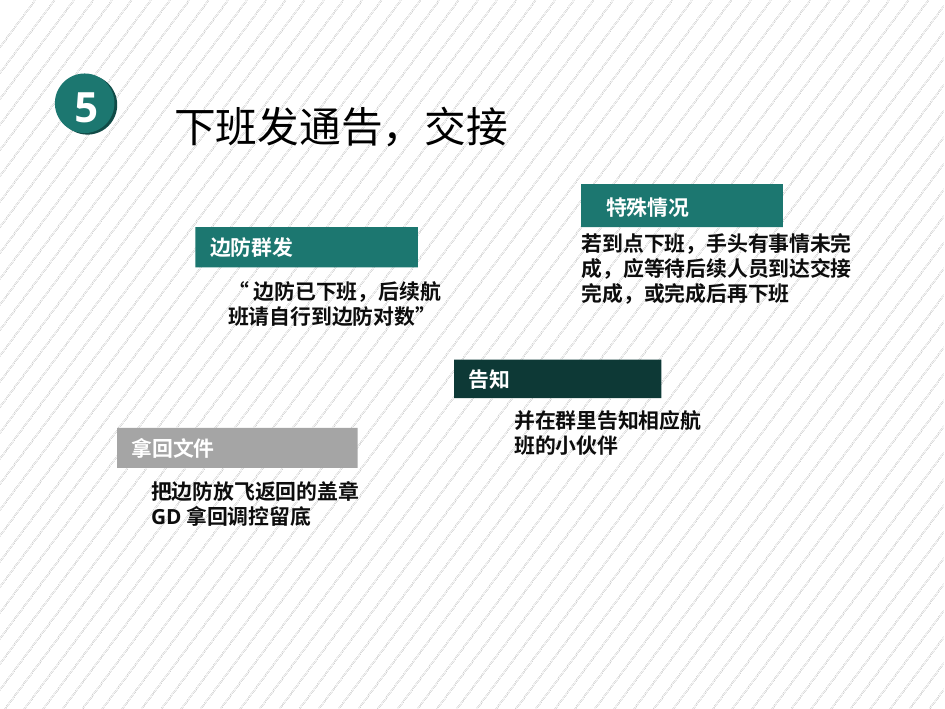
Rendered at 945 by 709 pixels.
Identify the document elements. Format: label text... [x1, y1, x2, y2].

text_box 拿回文件 [117, 427, 358, 468]
text_box 把边防放飞返回的盖章GD拿回调控留底 [136, 470, 380, 596]
picture [0, 0, 944, 709]
text_box 若到点下班，手头有事情未完成，应等待后续人员到达交接完成，或完成后再下班 [567, 223, 884, 357]
text_box 告知 [454, 359, 695, 400]
text_box 下班发通告，交接 [159, 93, 607, 183]
text_box [580, 183, 784, 223]
text_box 并在群里告知相应航班的小伙伴 [499, 399, 731, 505]
text_box “边防已下班，后续航班请自行到边防对数” [213, 271, 467, 357]
text_box 边防群发 [195, 227, 418, 267]
text_box 特殊情况 [591, 186, 783, 227]
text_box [54, 73, 118, 139]
